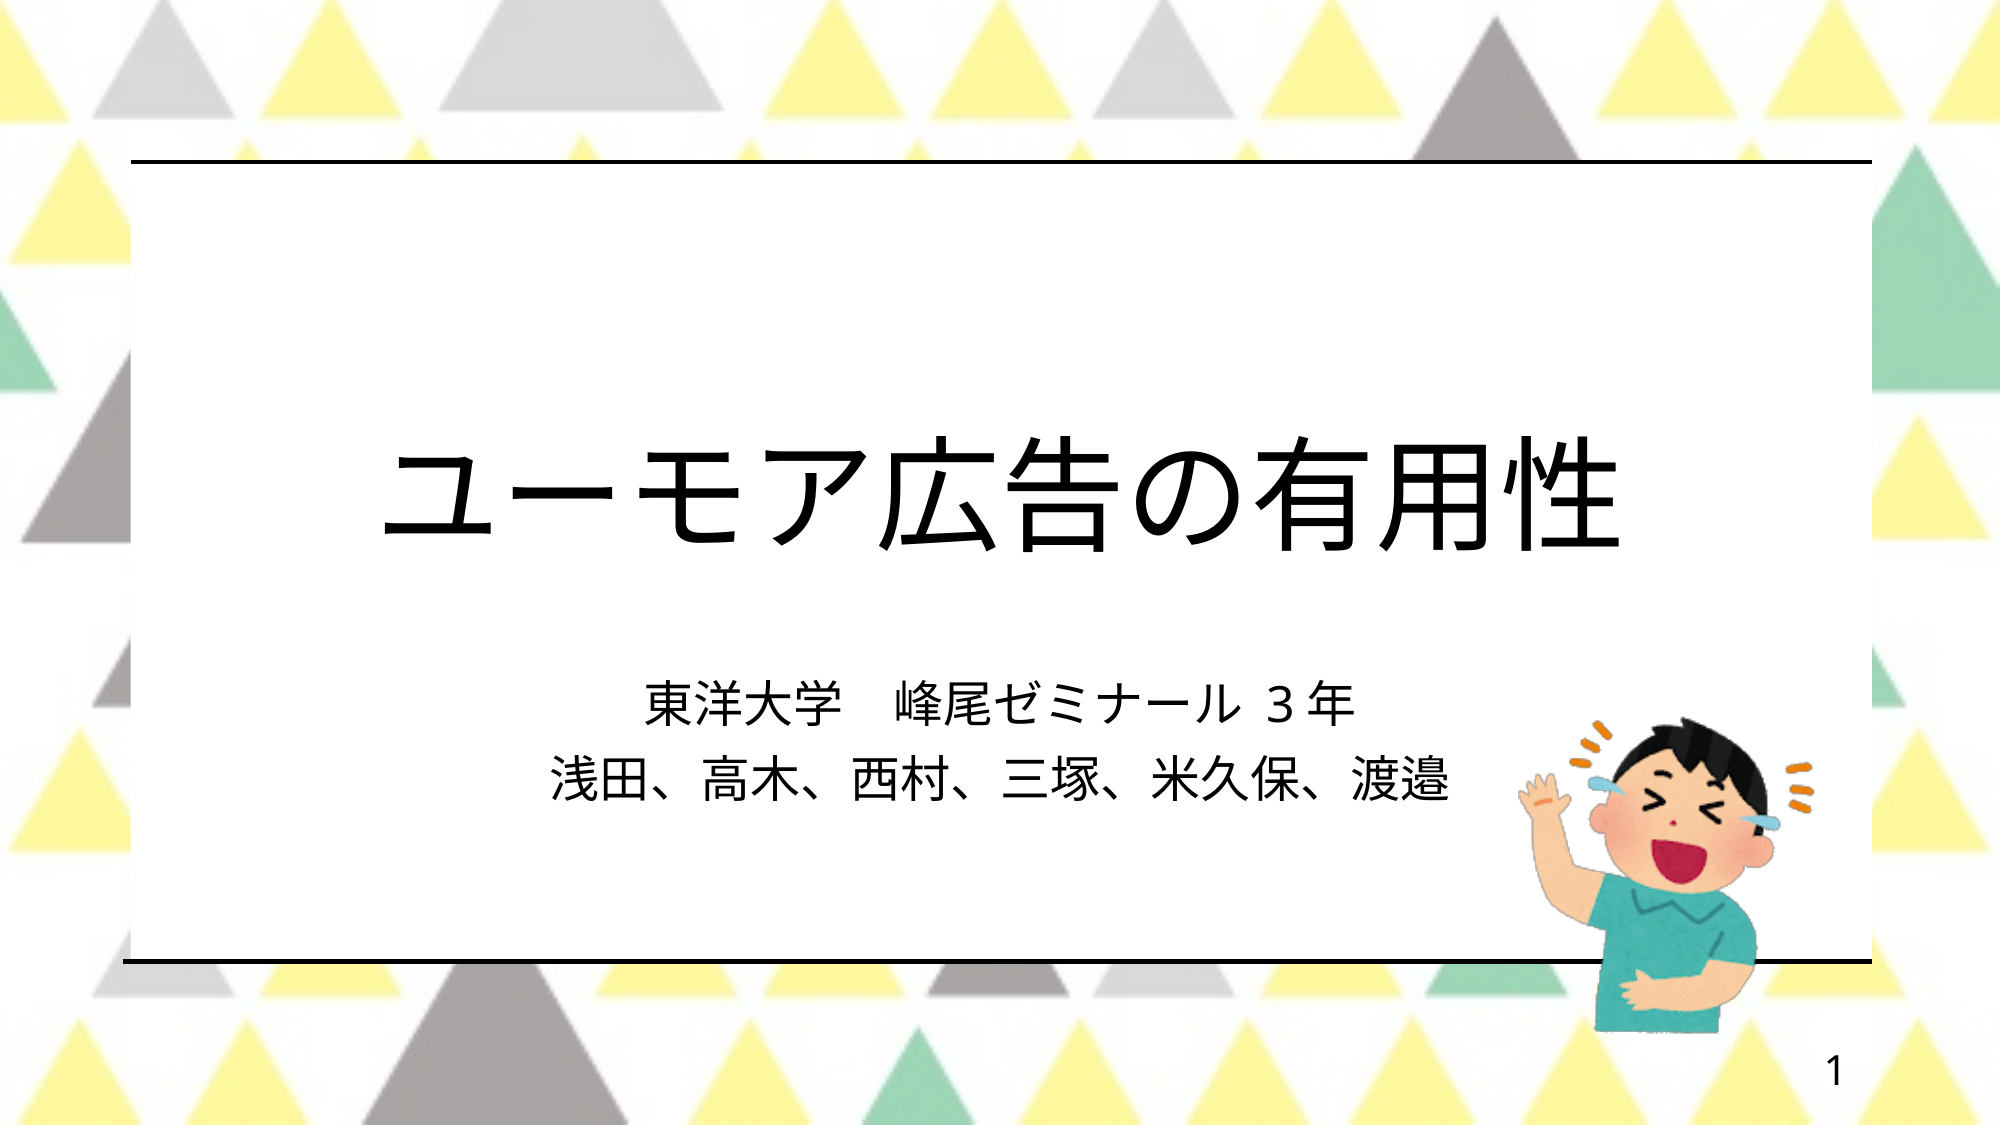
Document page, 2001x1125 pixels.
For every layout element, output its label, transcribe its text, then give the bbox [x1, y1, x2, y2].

picture [1504, 708, 1843, 1047]
subtitle 東洋大学 峰尾ゼミナール 3年 浅田、高木、西村、三塚、米久保、渡邉 [249, 590, 1750, 863]
text_box [130, 161, 1873, 962]
title ユーモア広告の有用性 [249, 184, 1750, 576]
slide_number 1 [1412, 1042, 1863, 1103]
